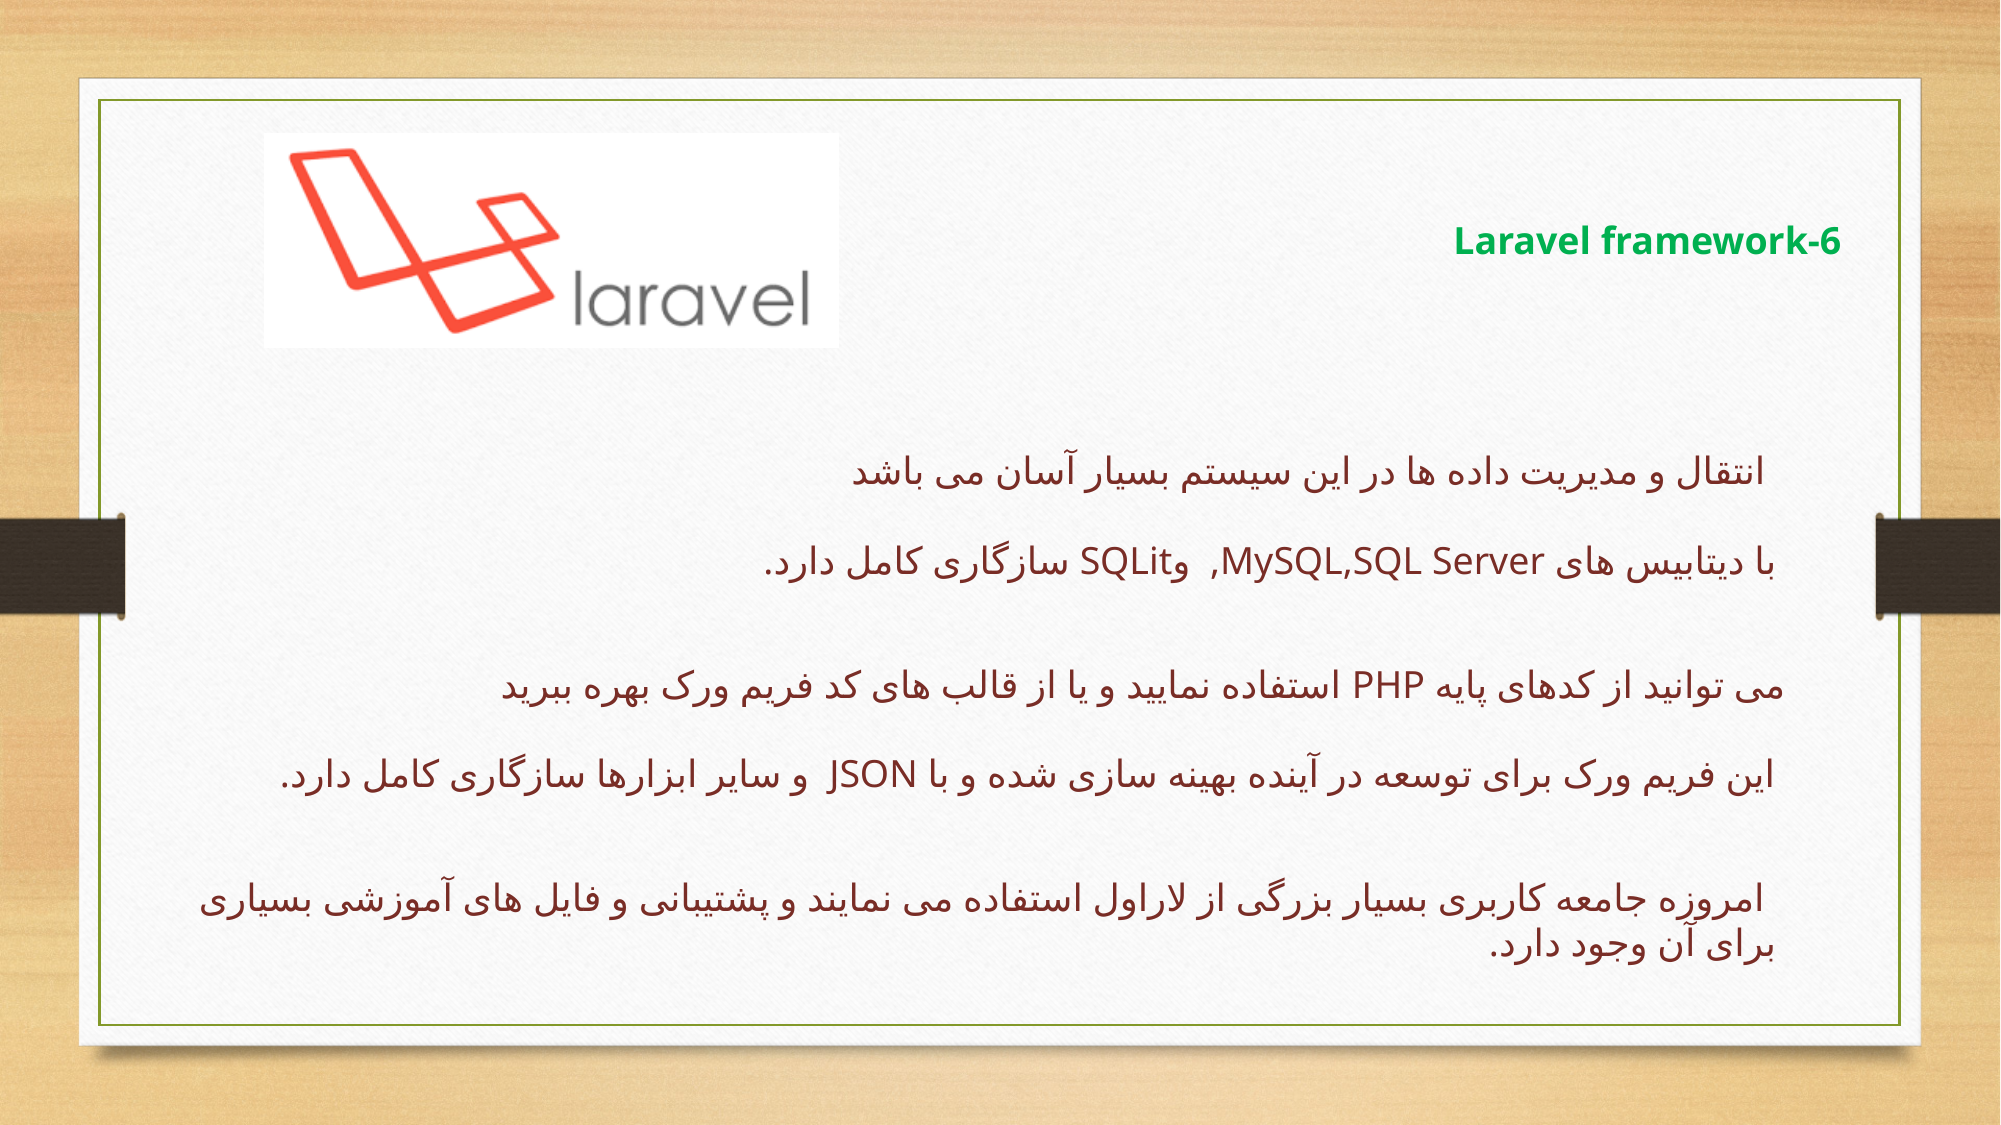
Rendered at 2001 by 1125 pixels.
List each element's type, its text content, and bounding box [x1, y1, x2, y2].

text_box می توانید از کدهای پایه PHP استفاده نمایید و یا از قالب های کد فریم ورک بهره ببرید [247, 654, 1801, 714]
text_box امروزه جامعه کاربری بسیار بزرگی از لاراول استفاده می نمایند و پشتیبانی و فایل های آموزشی بسیاری برای آن وجود دارد. [105, 866, 1792, 971]
picture [0, 0, 2001, 1125]
text_box این فریم ورک برای توسعه در آینده بهینه سازی شده و با JSON و سایر ابزارها سازگاری کامل دارد. [105, 742, 1792, 803]
text_box انتقال و مدیریت داده ها در این سیستم بسیار آسان می باشد با دیتابیس های MySQL,SQL Server, وSQLit سازگاری کامل دارد. [194, 439, 1792, 590]
text_box Laravel framework-6 [1438, 209, 1857, 270]
